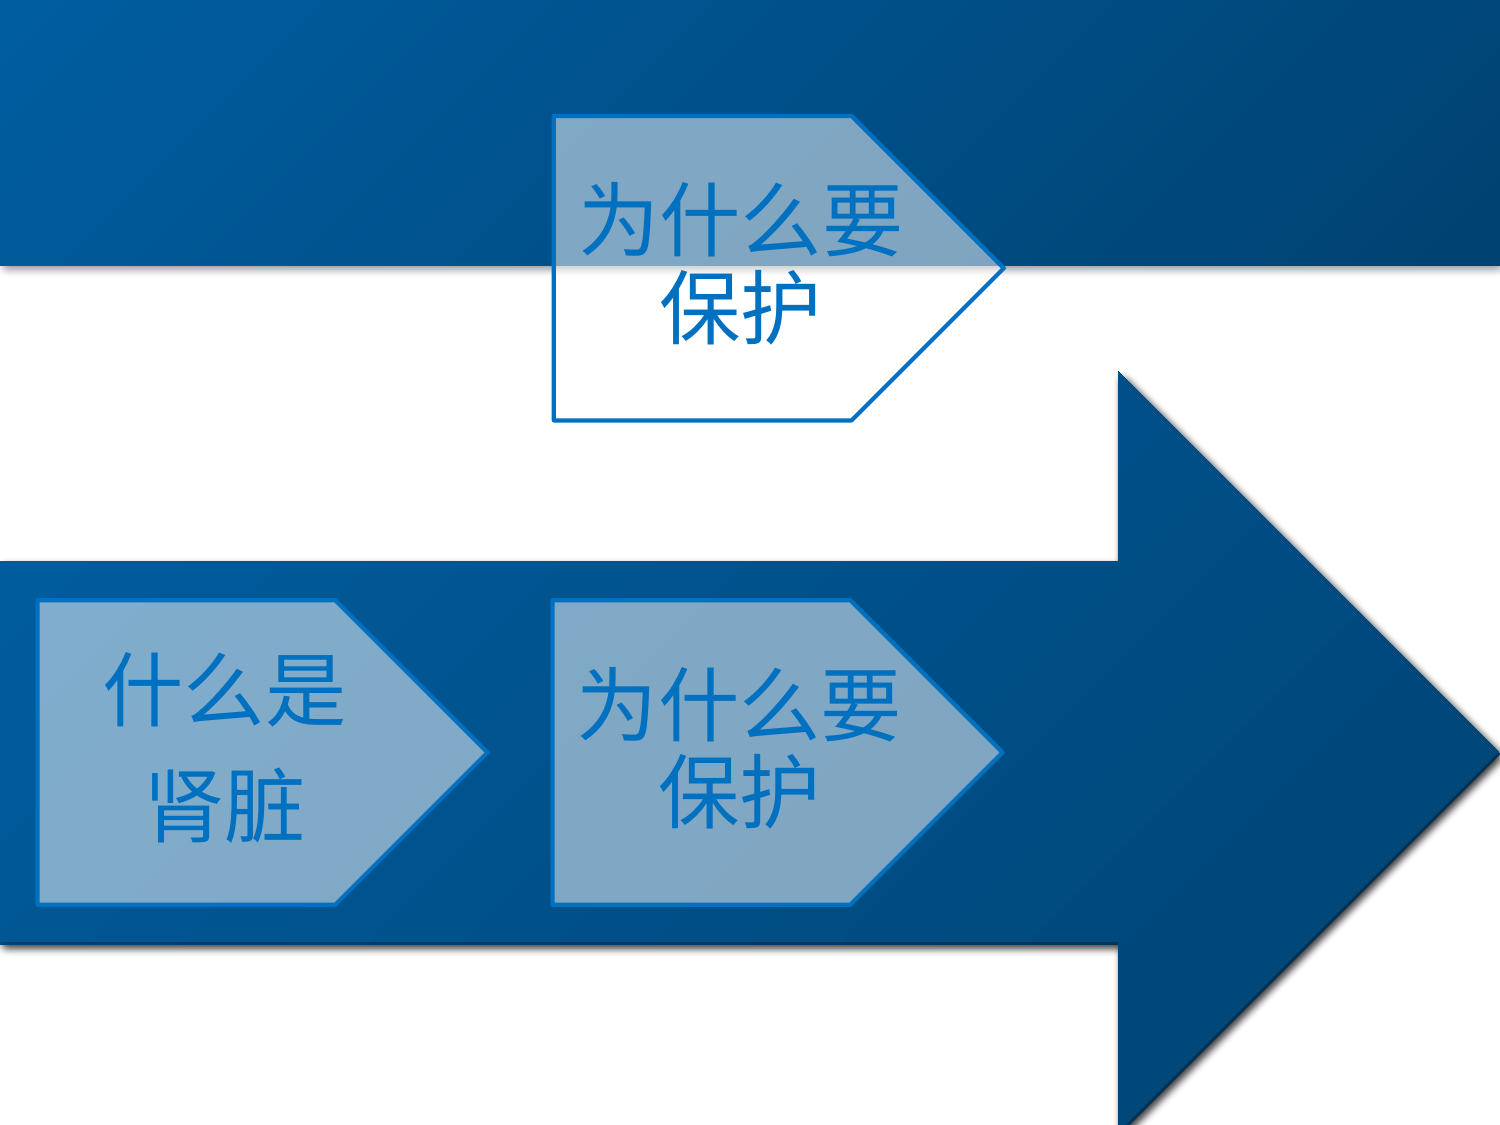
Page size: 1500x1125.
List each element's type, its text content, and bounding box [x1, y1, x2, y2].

text_box 为什么要保护 [551, 113, 1006, 369]
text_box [0, 370, 1499, 1125]
text_box [0, 0, 1500, 268]
